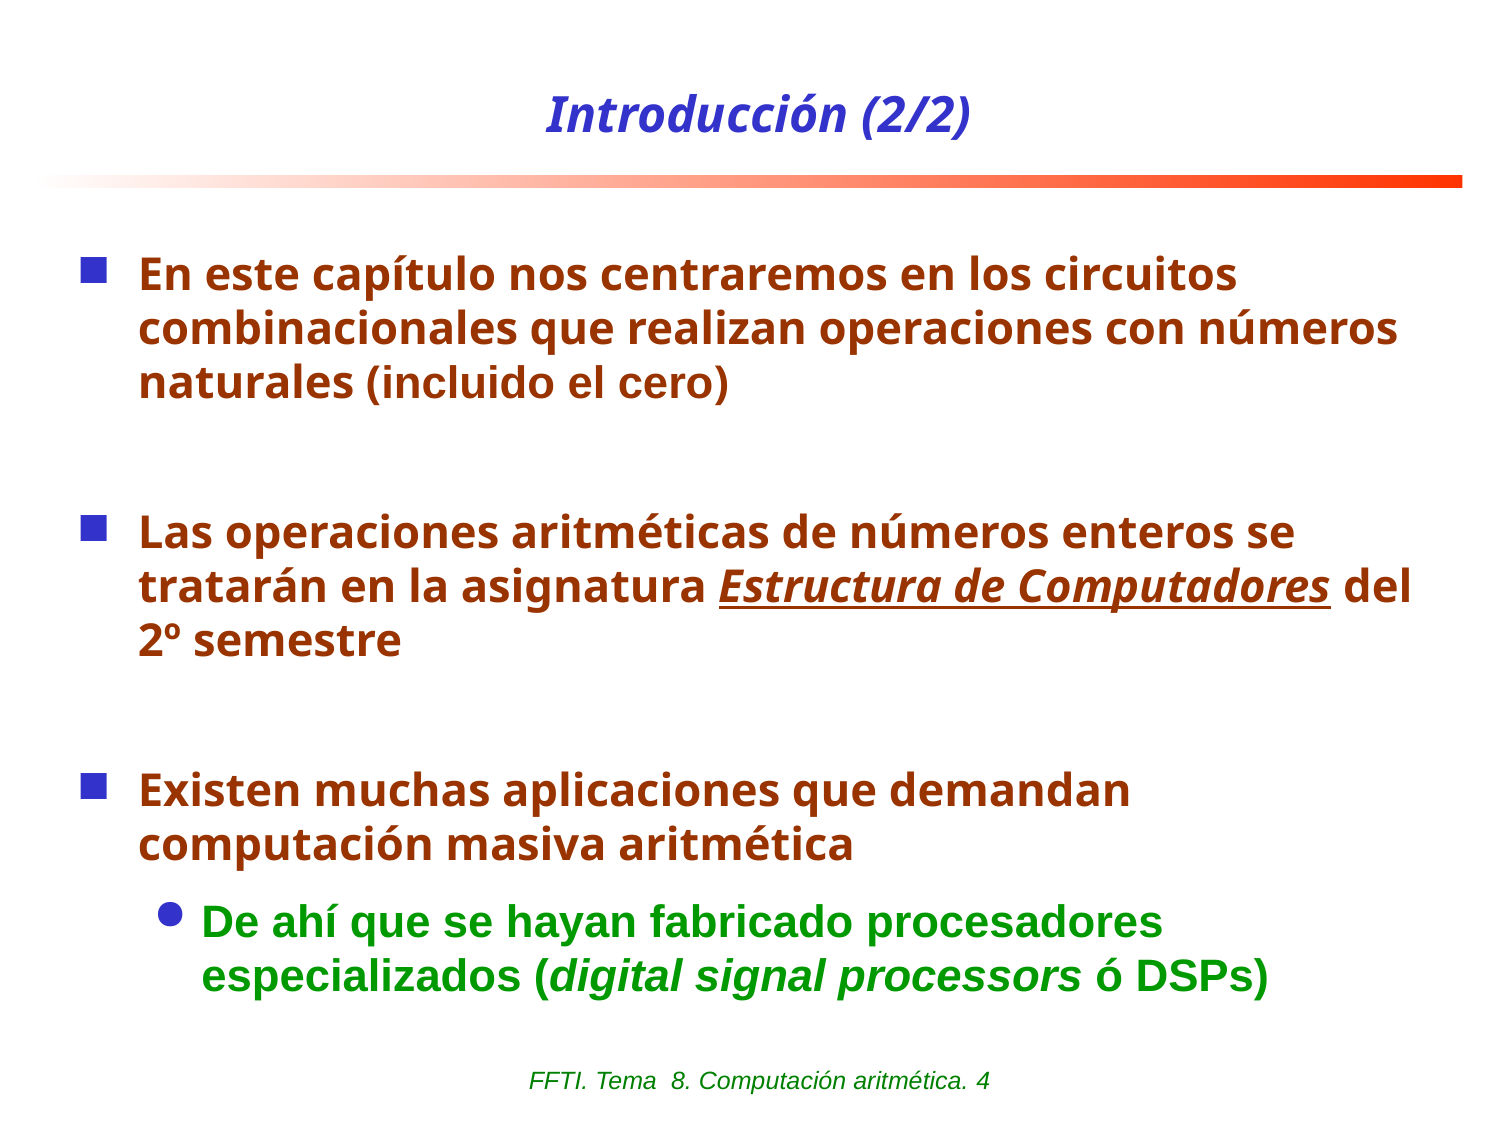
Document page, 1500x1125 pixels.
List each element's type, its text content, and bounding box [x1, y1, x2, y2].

list En este capítulo nos centraremos en los circuitos combinacionales que realizan operaciones con números naturales (incluido el cero) Las operaciones aritméticas de números enteros se tratarán en la asignatura Estructura de Computadores del 2º semestre Existen muchas aplicaciones que demandan computación masiva aritmética De ahí que se hayan fabricado procesadores especializados (digital signal processors ó DSPs) [68, 237, 1451, 1013]
footer FFTI. Tema 8. Computación aritmética. 4 [68, 1056, 1451, 1103]
title Introducción (2/2) [68, 49, 1451, 176]
